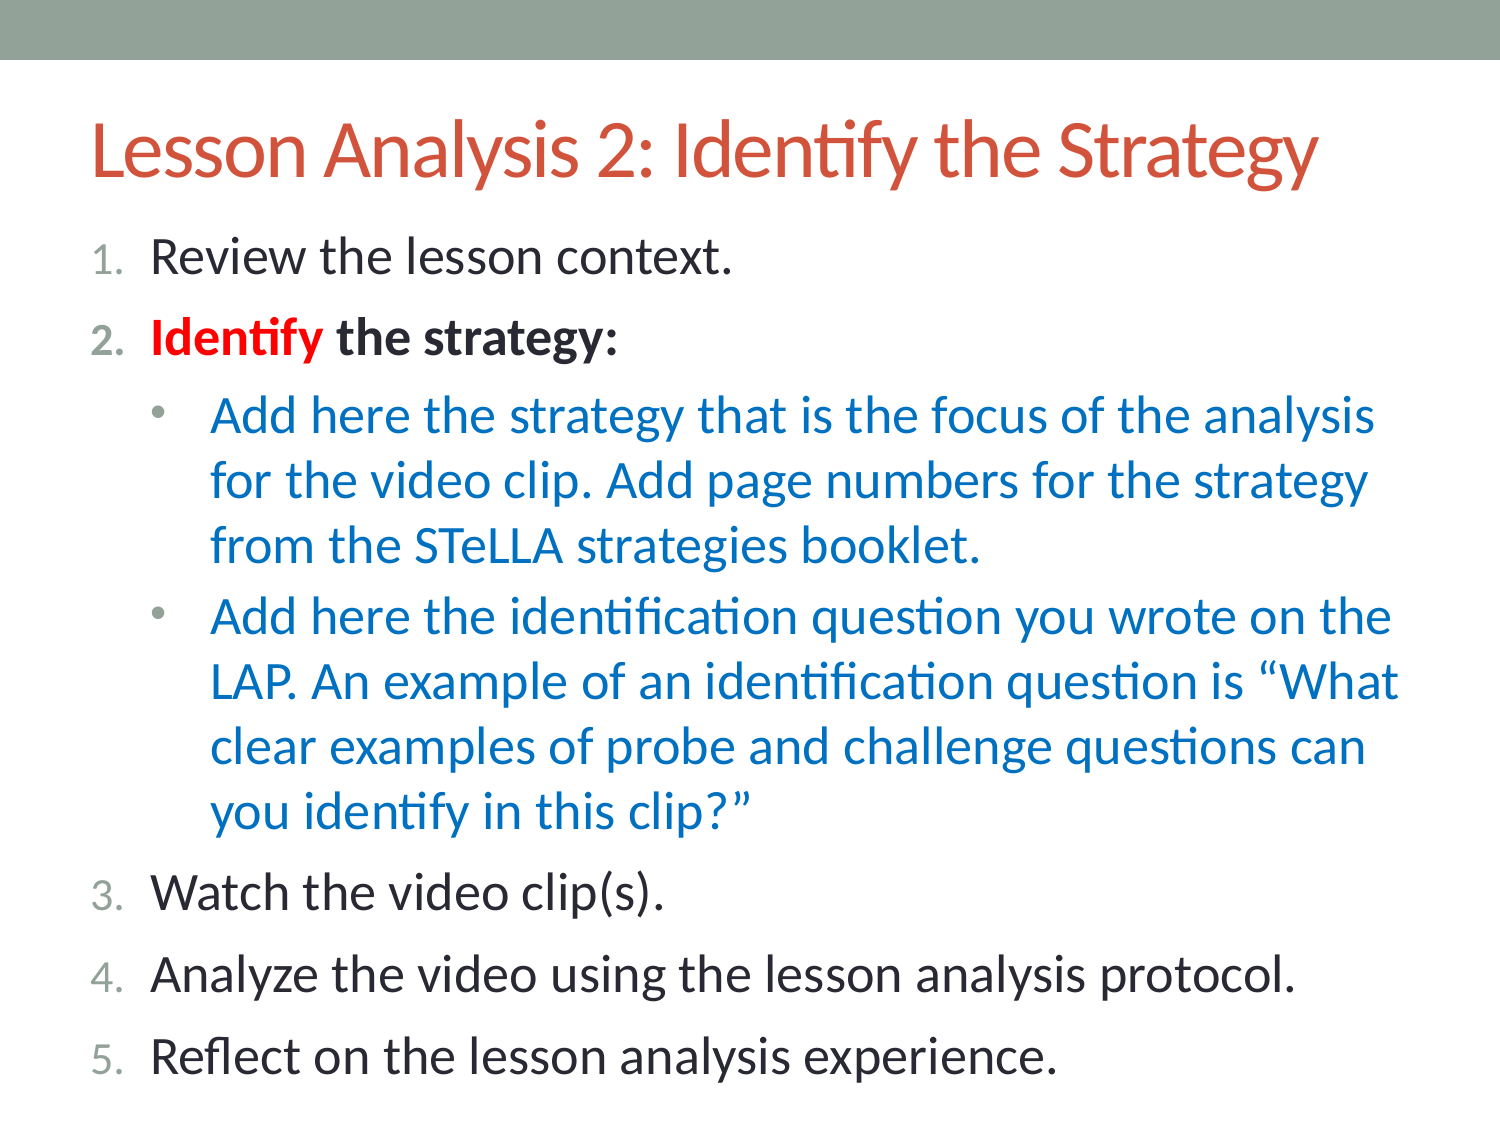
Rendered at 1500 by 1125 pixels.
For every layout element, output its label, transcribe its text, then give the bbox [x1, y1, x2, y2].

list Review the lesson context. Identify the strategy: Add here the strategy that is the focus of the analysis for the video clip. Add page numbers for the strategy from the STeLLA strategies booklet. Add here the identification question you wrote on the LAP. An example of an identification question is “What clear examples of probe and challenge questions can you identify in this clip?” Watch the video clip(s). Analyze the video using the lesson analysis protocol. Reflect on the lesson analysis experience. [75, 212, 1425, 1075]
title Lesson Analysis 2: Identify the Strategy [75, 62, 1425, 212]
